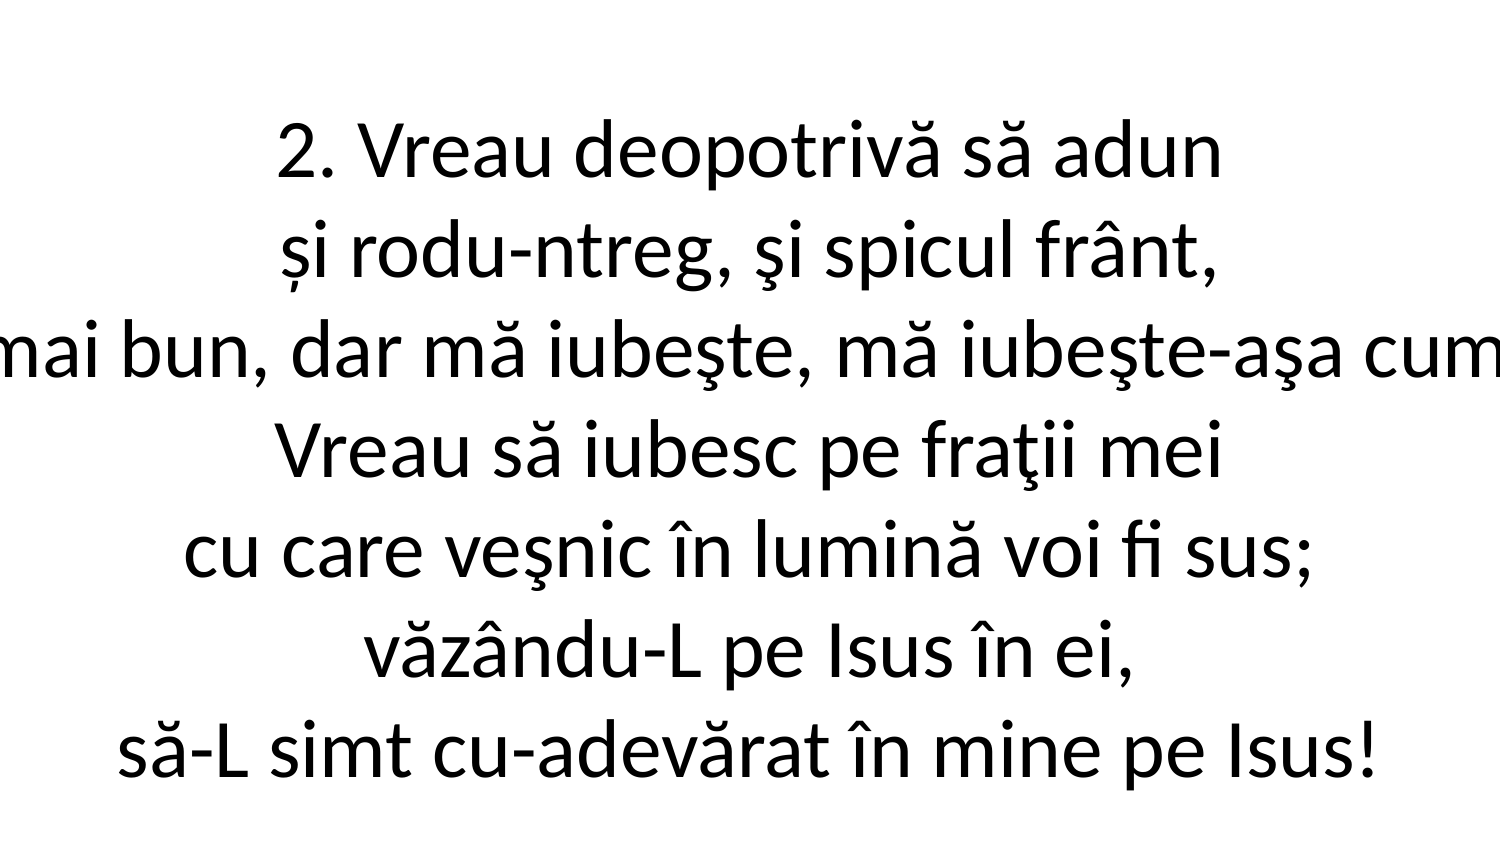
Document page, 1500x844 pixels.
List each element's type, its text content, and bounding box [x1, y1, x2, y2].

text_box 2. Vreau deopotrivă să adun și rodu-ntreg, şi spicul frânt, căci şi Isus mă vrea mai bun, dar mă iubeşte, mă iubeşte-aşa cum sunt, aşa cum sunt. Vreau să iubesc pe fraţii mei cu care veşnic în lumină voi fi sus; văzându-L pe Isus în ei, să-L simt cu-adevărat în mine pe Isus! [0, 42, 1500, 802]
